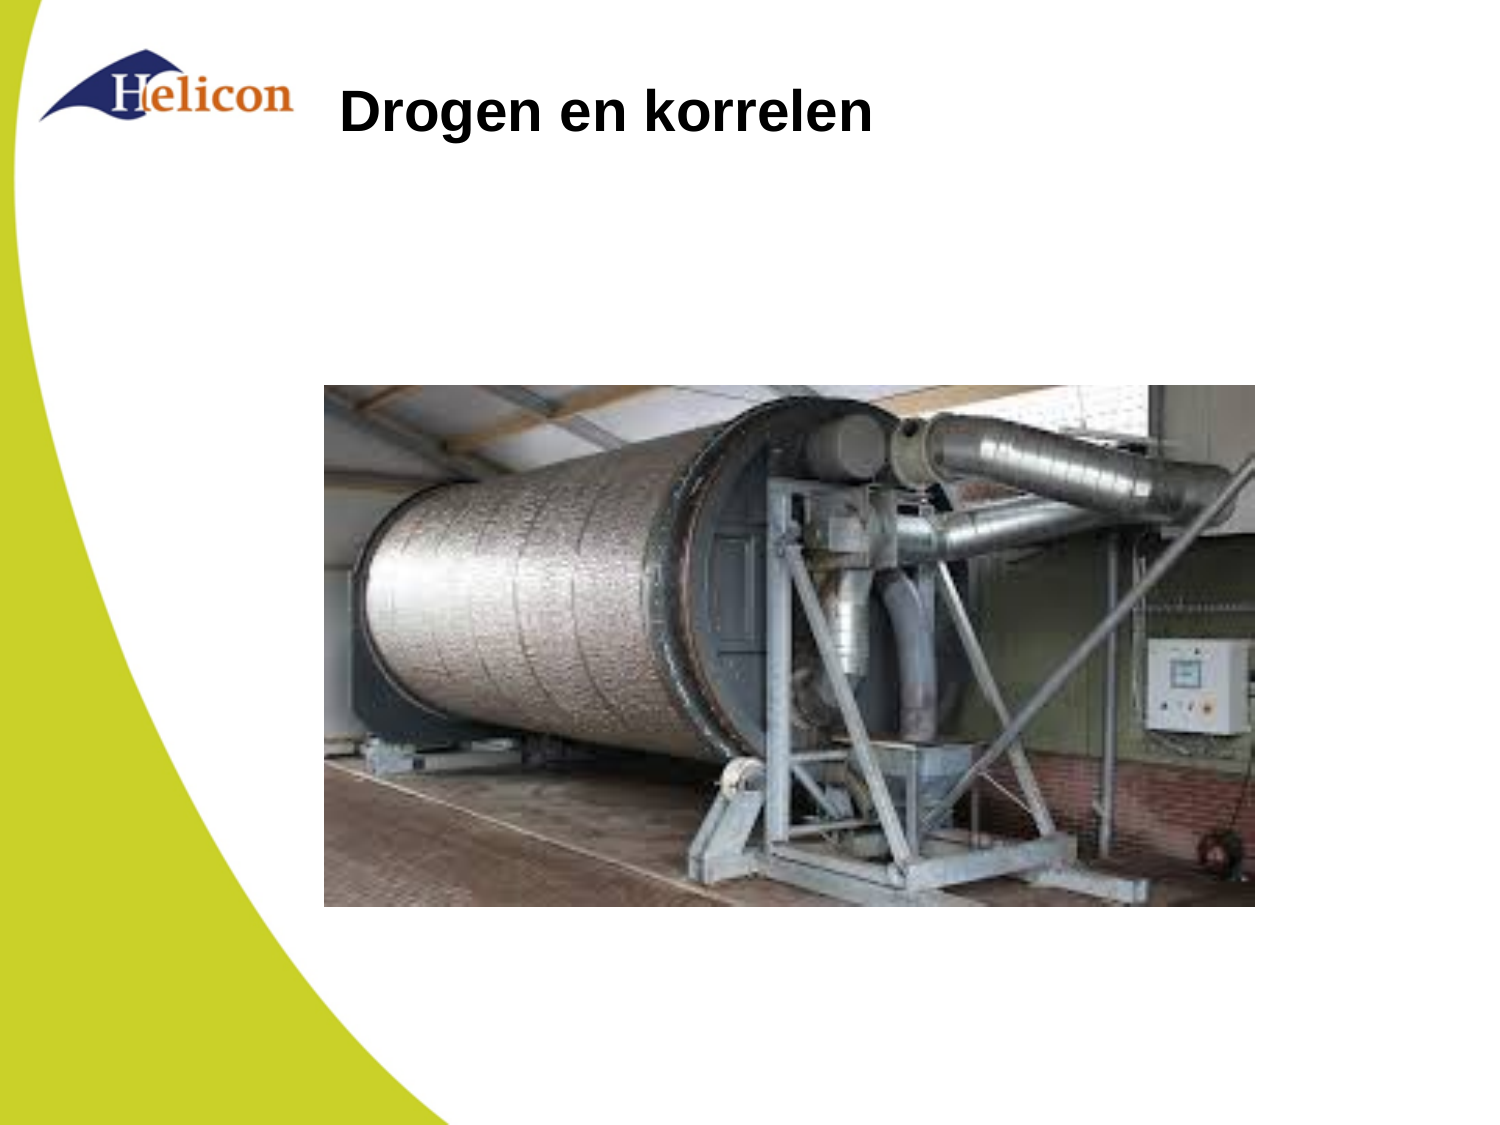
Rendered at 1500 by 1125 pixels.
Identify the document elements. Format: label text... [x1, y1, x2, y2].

title Drogen en korrelen [324, 54, 1415, 161]
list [324, 385, 1255, 907]
picture [0, 0, 1500, 1125]
